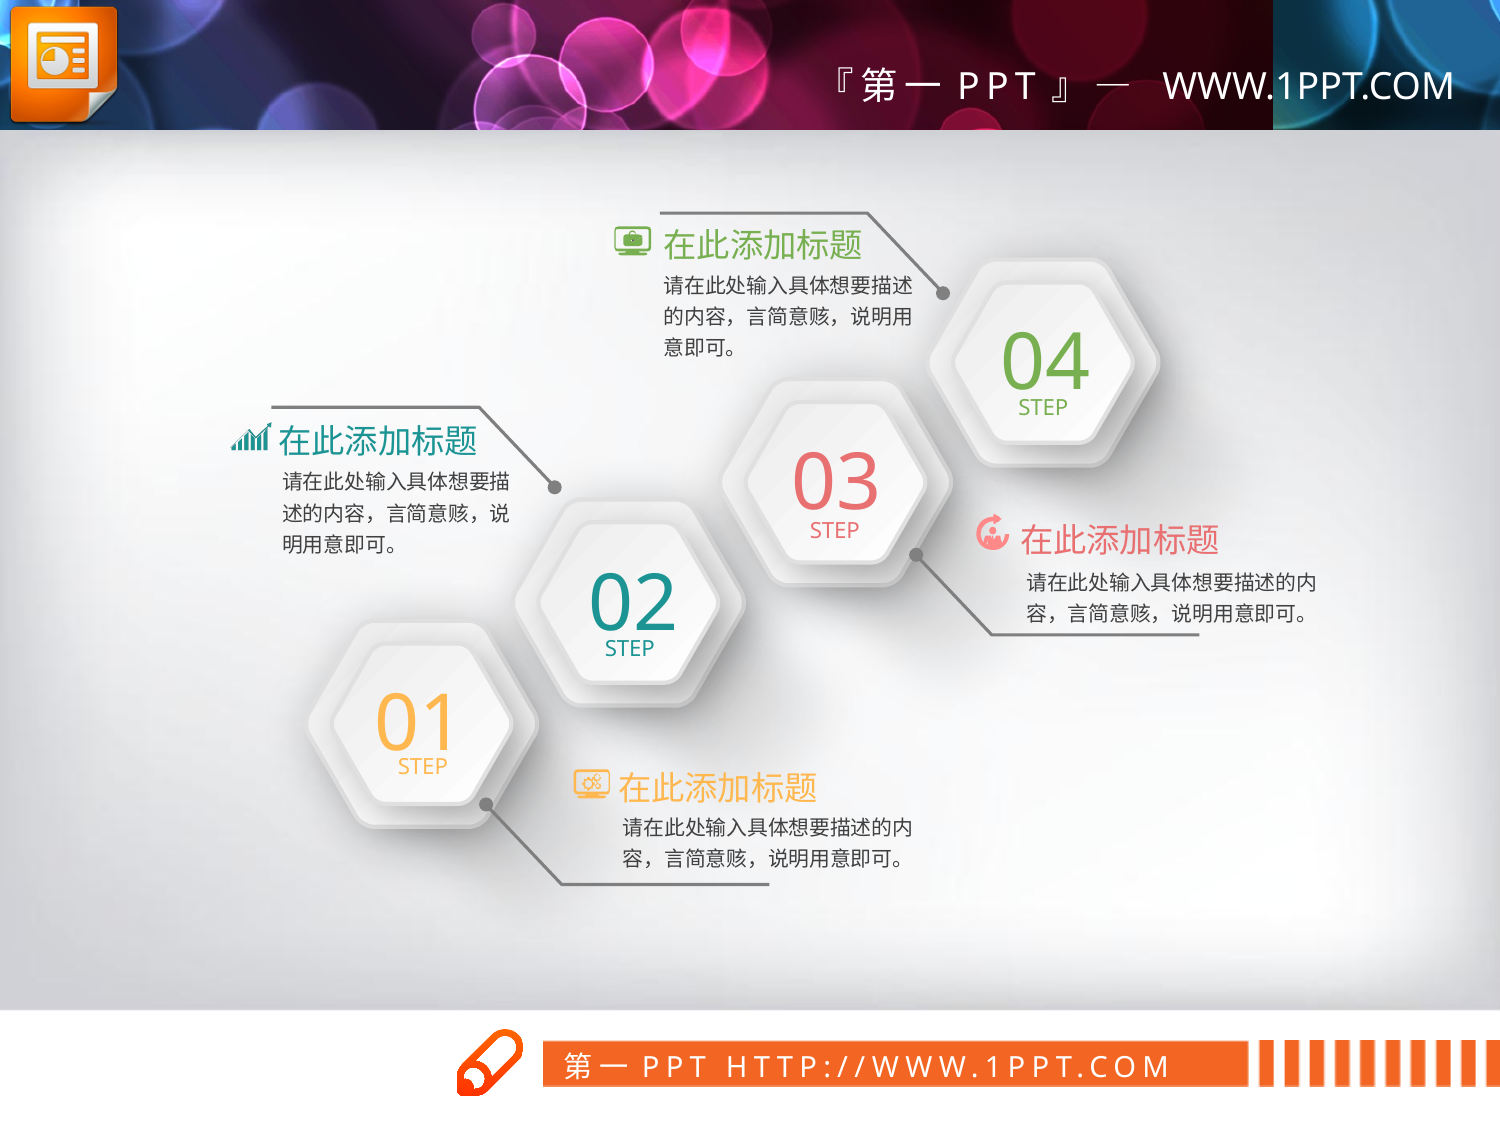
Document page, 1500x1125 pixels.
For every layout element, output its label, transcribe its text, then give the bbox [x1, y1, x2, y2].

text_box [976, 511, 1240, 568]
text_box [908, 547, 1200, 636]
text_box 请在此处输入具体想要描述的内容，言简意赅，说明用意即可。 [648, 281, 921, 368]
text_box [573, 759, 836, 816]
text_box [271, 406, 562, 495]
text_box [718, 346, 1048, 758]
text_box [229, 412, 500, 469]
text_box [614, 216, 908, 273]
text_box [774, 817, 840, 878]
text_box 请在此处输入具体想要描述的内容，言简意赅，说明用意即可。 [845, 800, 950, 878]
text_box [659, 212, 951, 301]
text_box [926, 226, 1255, 638]
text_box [304, 589, 635, 1000]
picture [0, 0, 1500, 1012]
text_box 请在此处输入具体想要描述的内容，言简意赅，说明用意即可。 [1259, 556, 1372, 634]
picture [543, 1040, 1500, 1087]
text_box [478, 797, 770, 885]
text_box 请在此处输入具体想要描述的内容，言简意赅，说明用意即可。 [267, 499, 506, 564]
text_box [511, 466, 713, 795]
